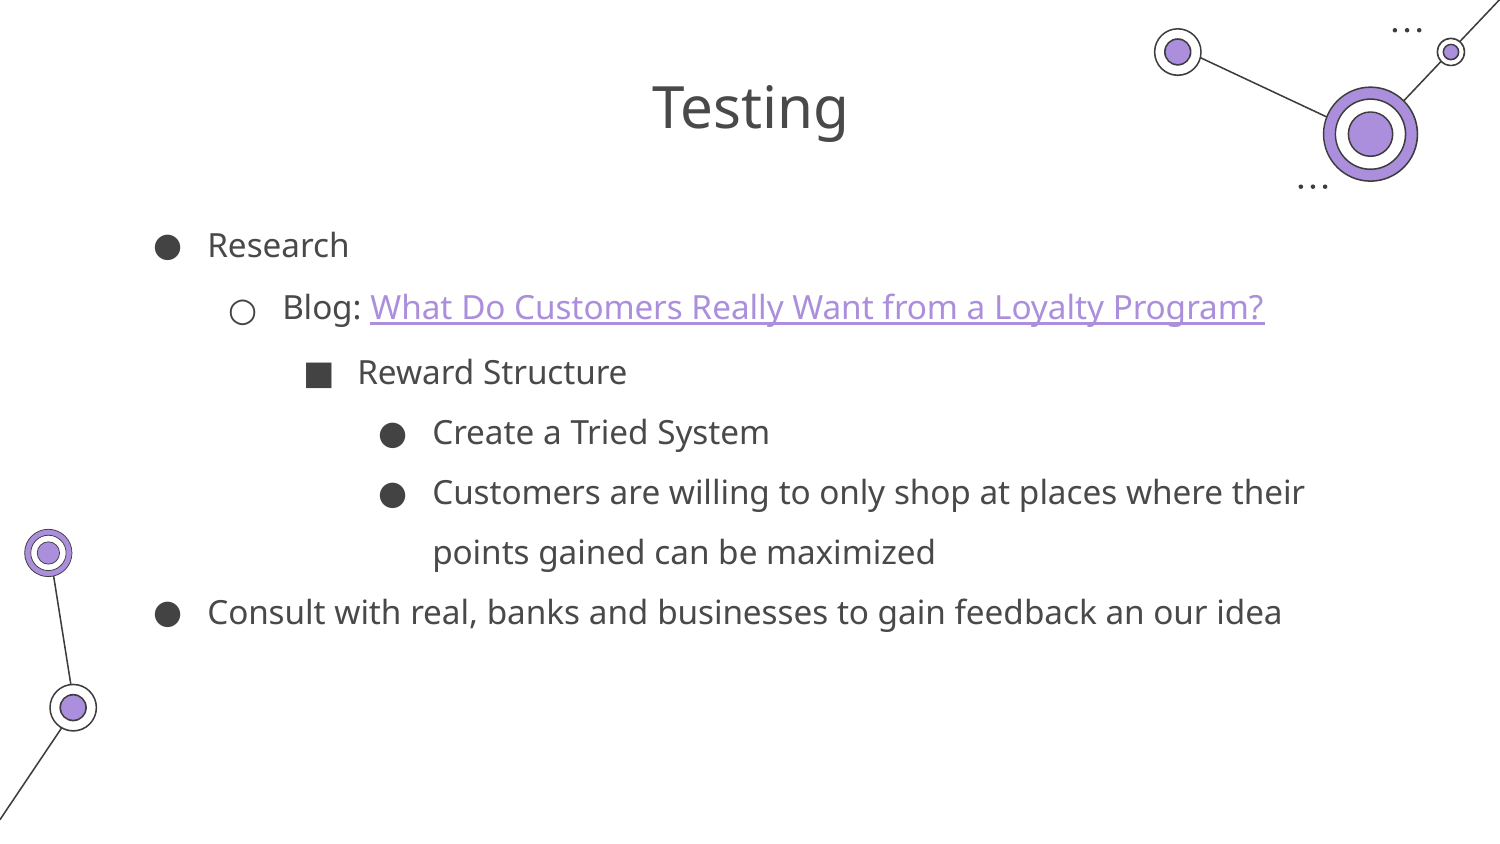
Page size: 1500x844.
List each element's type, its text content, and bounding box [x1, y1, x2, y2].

title Testing [415, 55, 1086, 150]
list Research Blog: What Do Customers Really Want from a Loyalty Program? Reward Structure Create a Tried System Customers are willing to only shop at places where their points gained can be maximized Consult with real, banks and businesses to gain feedback an our idea [117, 188, 1382, 768]
